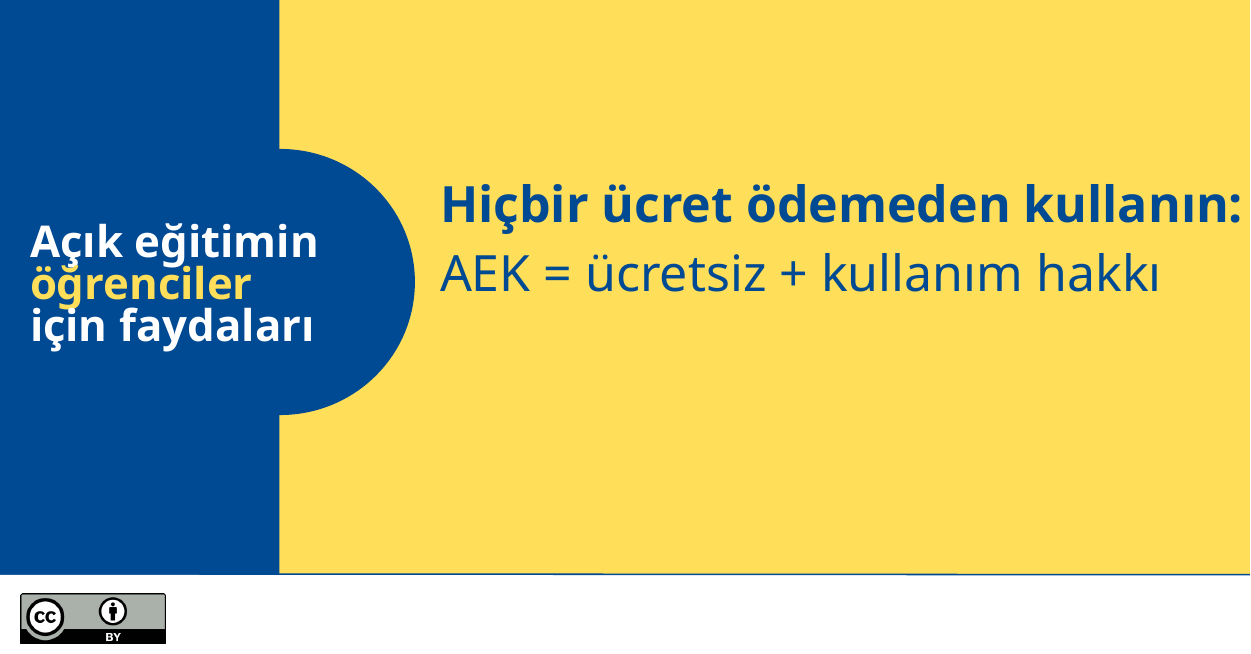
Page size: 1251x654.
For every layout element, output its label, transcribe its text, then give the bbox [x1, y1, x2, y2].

text_box [0, 0, 280, 573]
text_box [167, 148, 415, 416]
picture [20, 592, 166, 645]
text_box Açık eğitimin öğrenciler için faydaları [15, 209, 356, 366]
text_box Hiçbir ücret ödemeden kullanın: AEK = ücretsiz + kullanım hakkı [424, 148, 1250, 317]
text_box [0, 582, 1250, 654]
